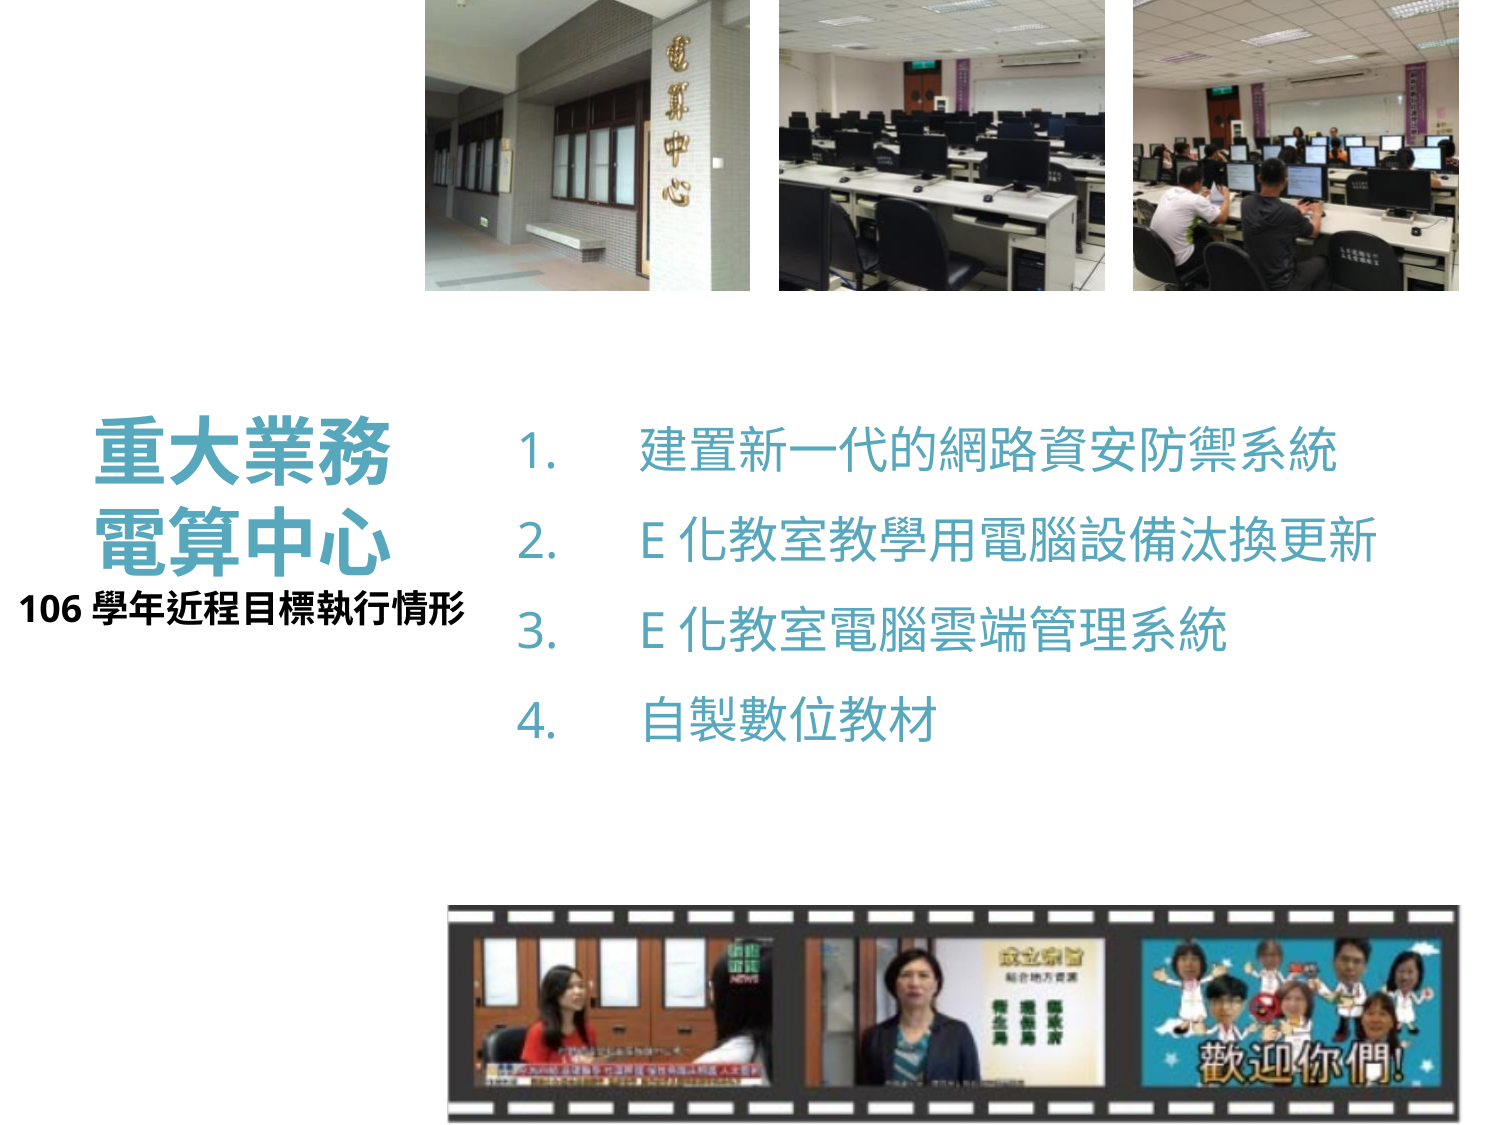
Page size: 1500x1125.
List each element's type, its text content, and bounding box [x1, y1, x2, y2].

text_box 重大業務 電算中心 106學年近程目標執行情形 [0, 381, 485, 744]
picture [779, 0, 1105, 292]
picture [424, 0, 751, 292]
picture [1133, 0, 1460, 292]
picture [446, 904, 1463, 1125]
text_box 建置新一代的網路資安防禦系統 E化教室教學用電腦設備汰換更新 E化教室電腦雲端管理系統 自製數位教材 [501, 381, 1459, 757]
